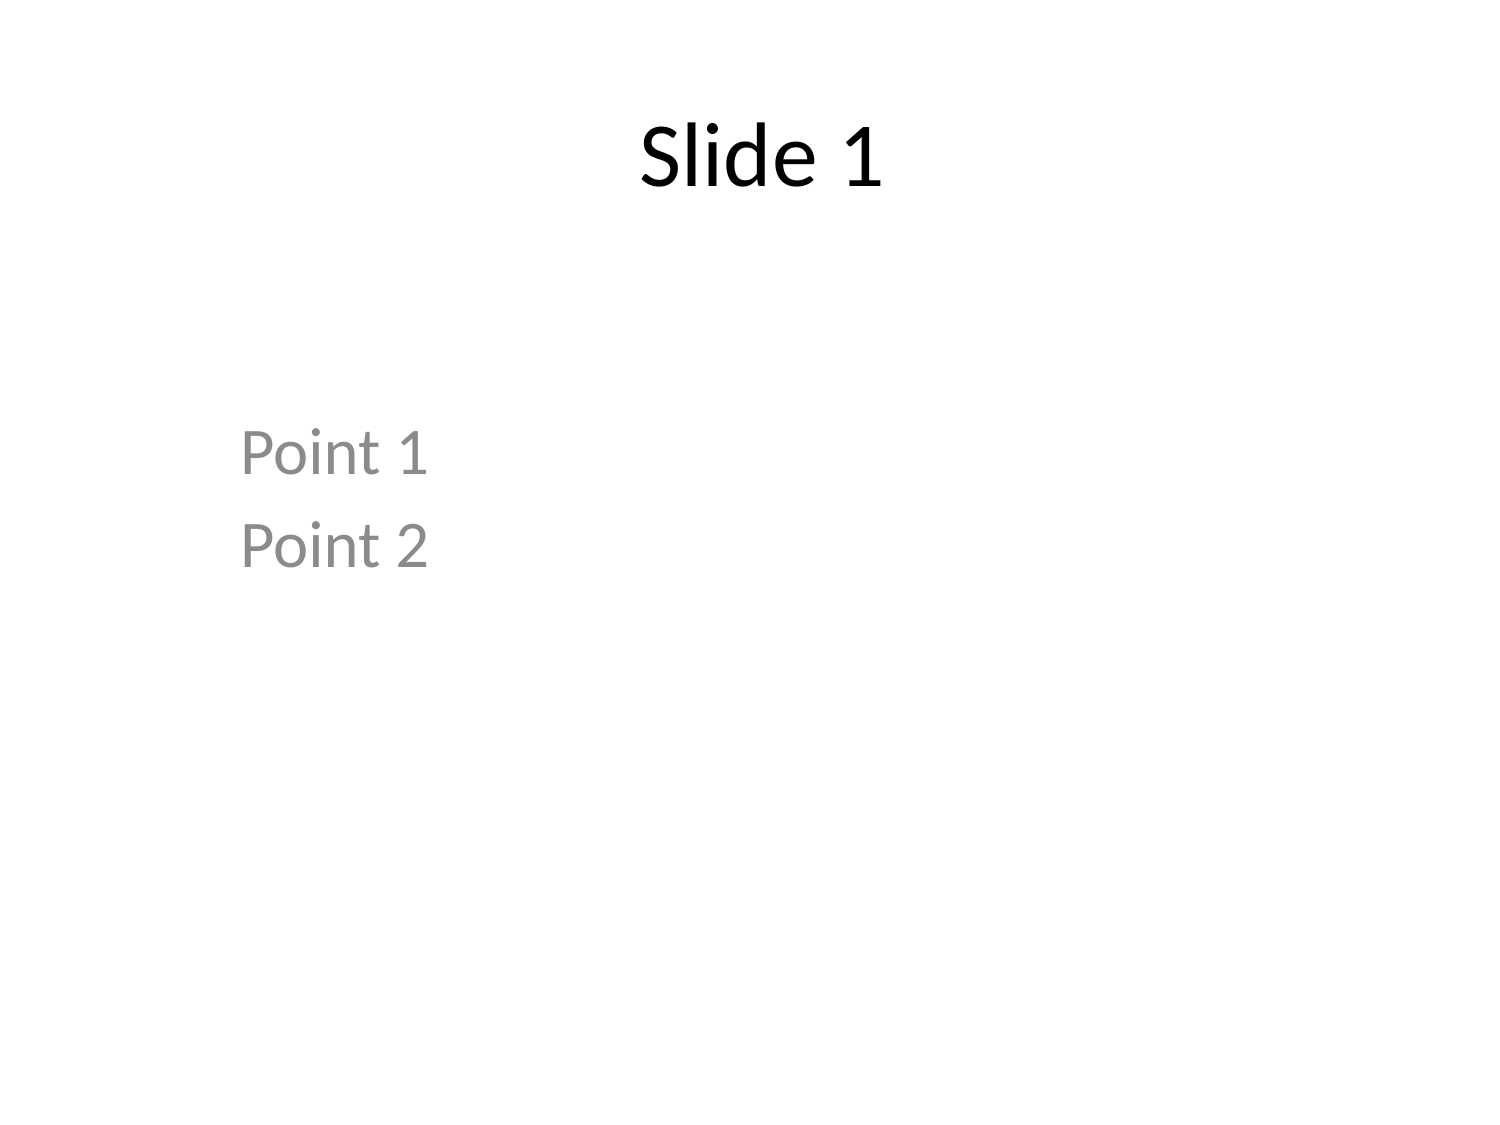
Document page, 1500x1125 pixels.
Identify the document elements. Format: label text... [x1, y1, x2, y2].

title Slide 1 [125, 87, 1400, 213]
subtitle Point 1 Point 2 [225, 399, 1275, 938]
